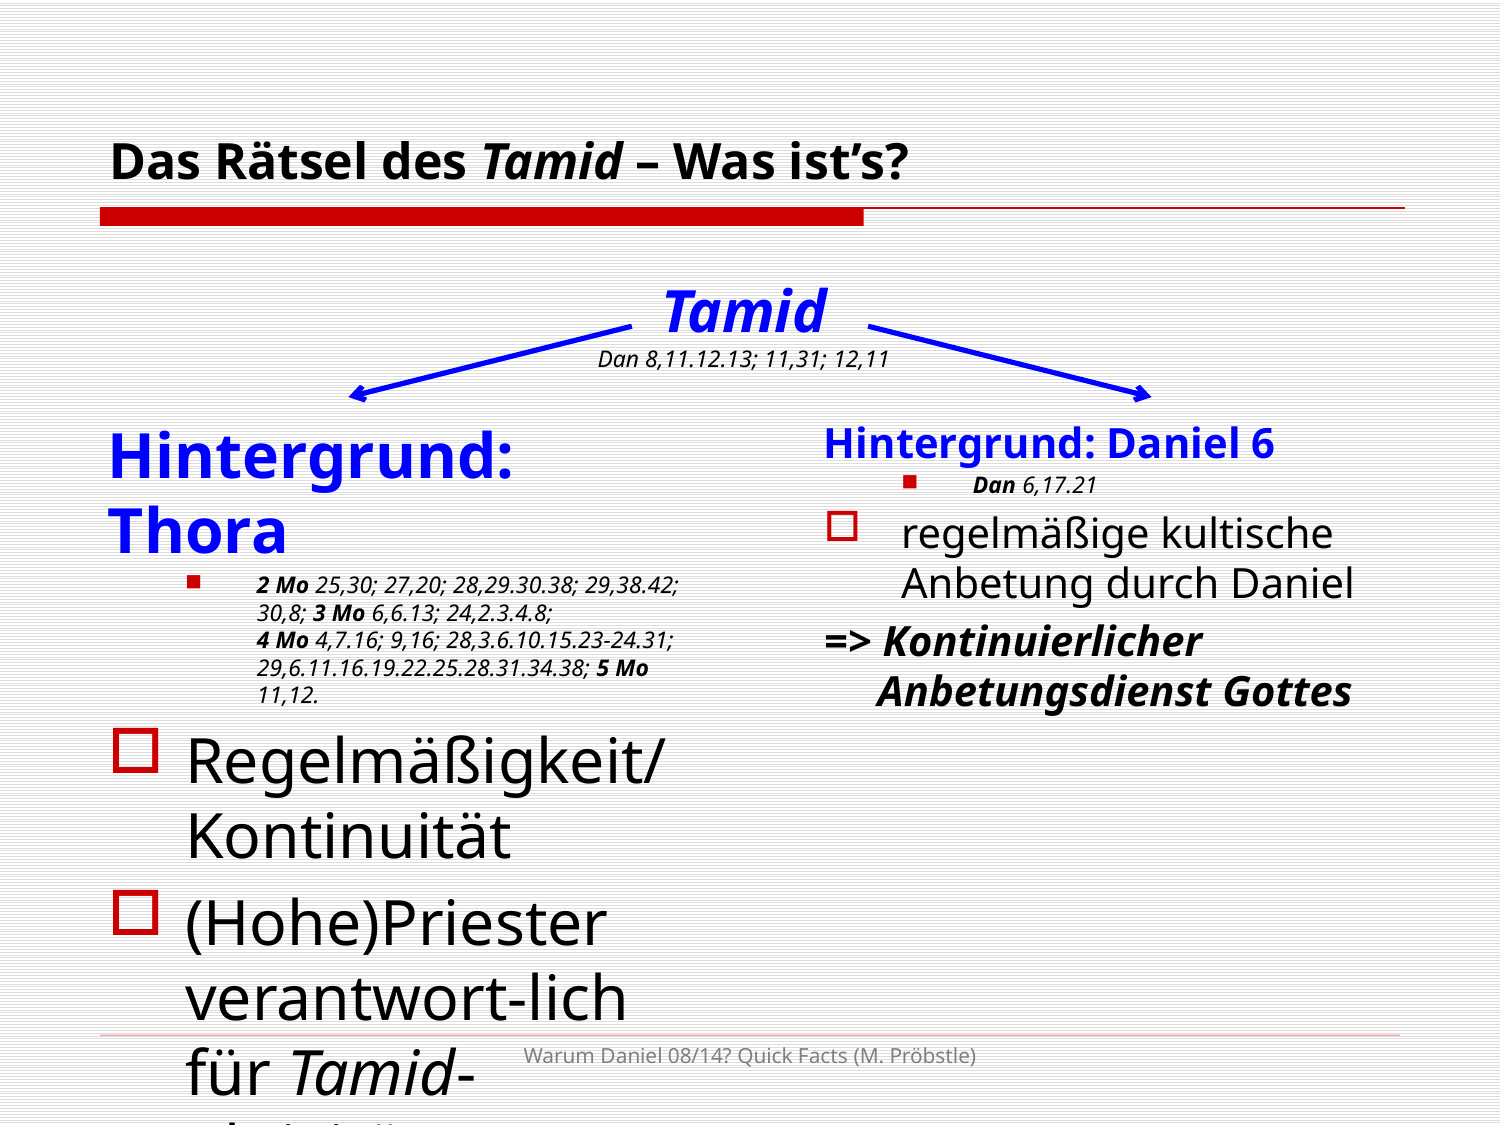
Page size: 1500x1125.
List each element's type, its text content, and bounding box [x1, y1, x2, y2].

text_box Hintergrund: Daniel 6 Dan 6,17.21 regelmäßige kultische Anbetung durch Daniel => Kontinuierlicher Anbetungsdienst Gottes [809, 408, 1447, 882]
title Das Rätsel des Tamid – Was ist’s? [94, 50, 1407, 197]
footer Warum Daniel 08/14? Quick Facts (M. Pröbstle) [419, 1035, 1081, 1103]
text_box Tamid Dan 8,11.12.13; 11,31; 12,11 [537, 267, 951, 380]
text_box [867, 325, 1152, 398]
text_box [348, 325, 633, 398]
list Hintergrund: Thora 2 Mo 25,30; 27,20; 28,29.30.38; 29,38.42; 30,8; 3 Mo 6,6.13; 24,2.3.4.8; 4 Mo 4,7.16; 9,16; 28,3.6.10.15.23-24.31; 29,6.11.16.19.22.25.28.31.34.38; 5 Mo 11,12. Regelmäßigkeit/Kontinuität (Hohe)Priester verantwort-lich für Tamid-Aktivität in Gottes Gegenwart: „vor Jahwe“ => Kontinuierlicher Dienst des (Hohe)Priesters [92, 408, 715, 882]
